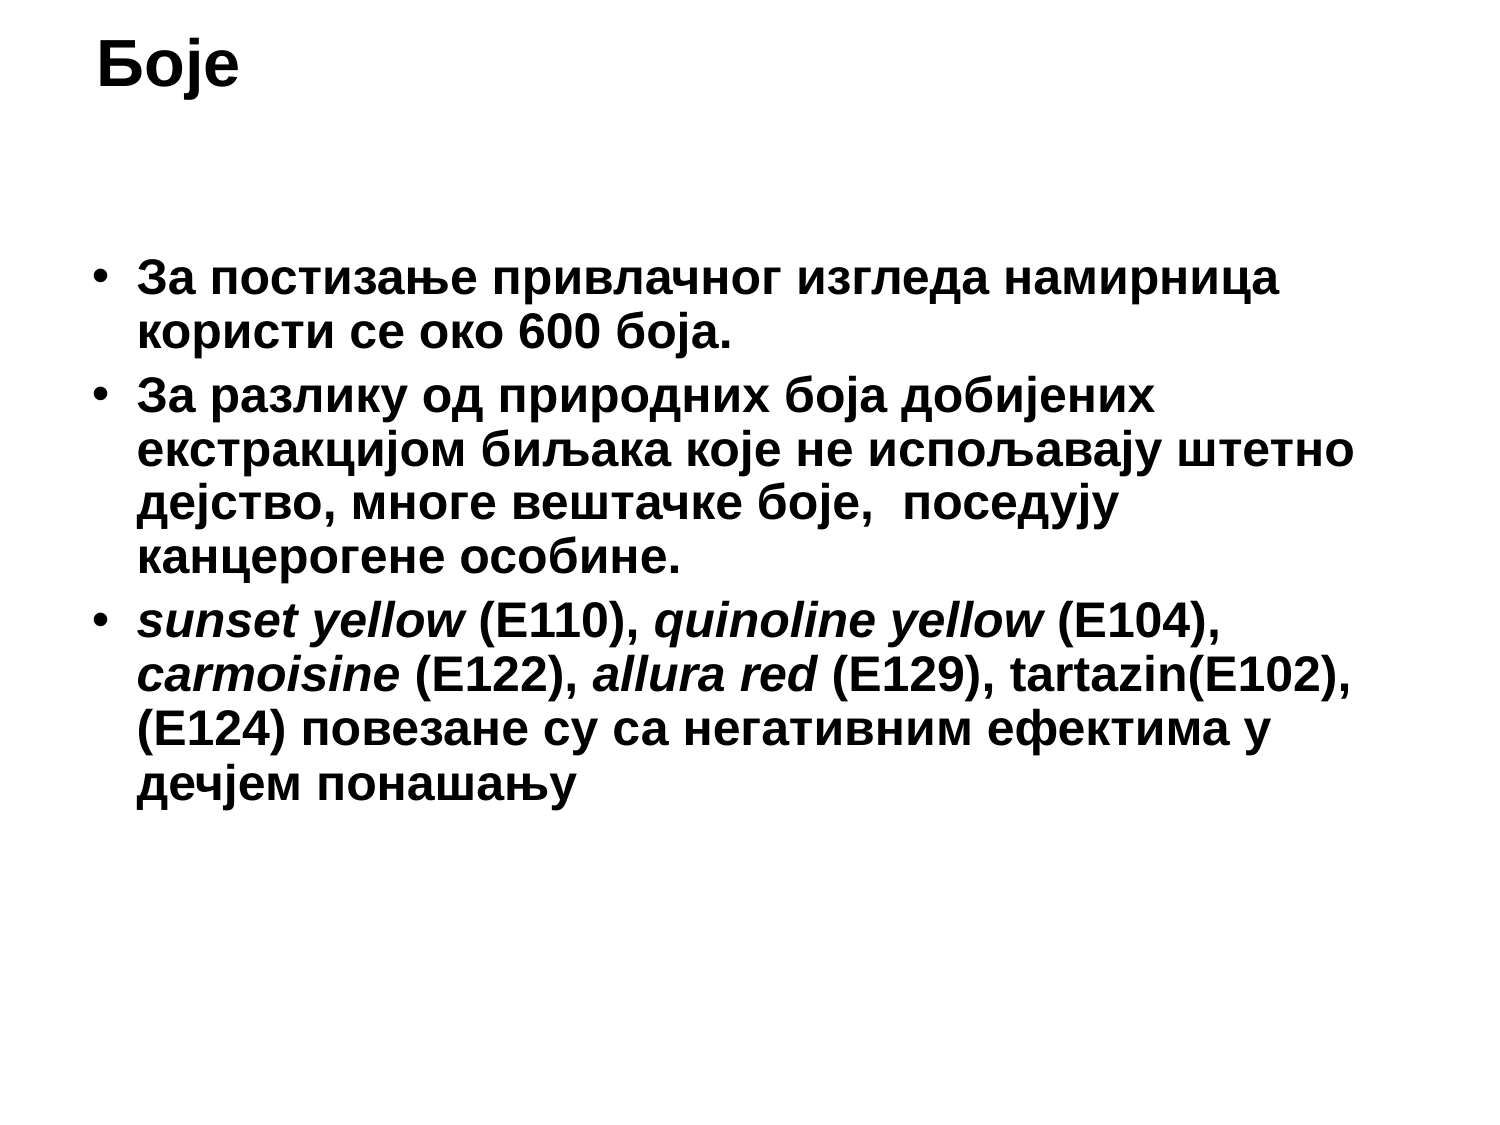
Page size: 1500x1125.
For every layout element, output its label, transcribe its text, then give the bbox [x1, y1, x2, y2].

title Боје [96, 0, 1448, 101]
list За постизање привлачног изгледа намирница користи се око 600 боја. За разлику од природних боја добијених екстракцијом биљака које не испољавају штетно дејство, многе вештачке боје, поседују канцерогене особине. sunset yellow (E110), quinoline yellow (E104), carmoisine (E122), allura rеd (E129), tartazin(E102), (Е124) повезане су са негативним ефектима у дечјем понашању [76, 243, 1428, 987]
